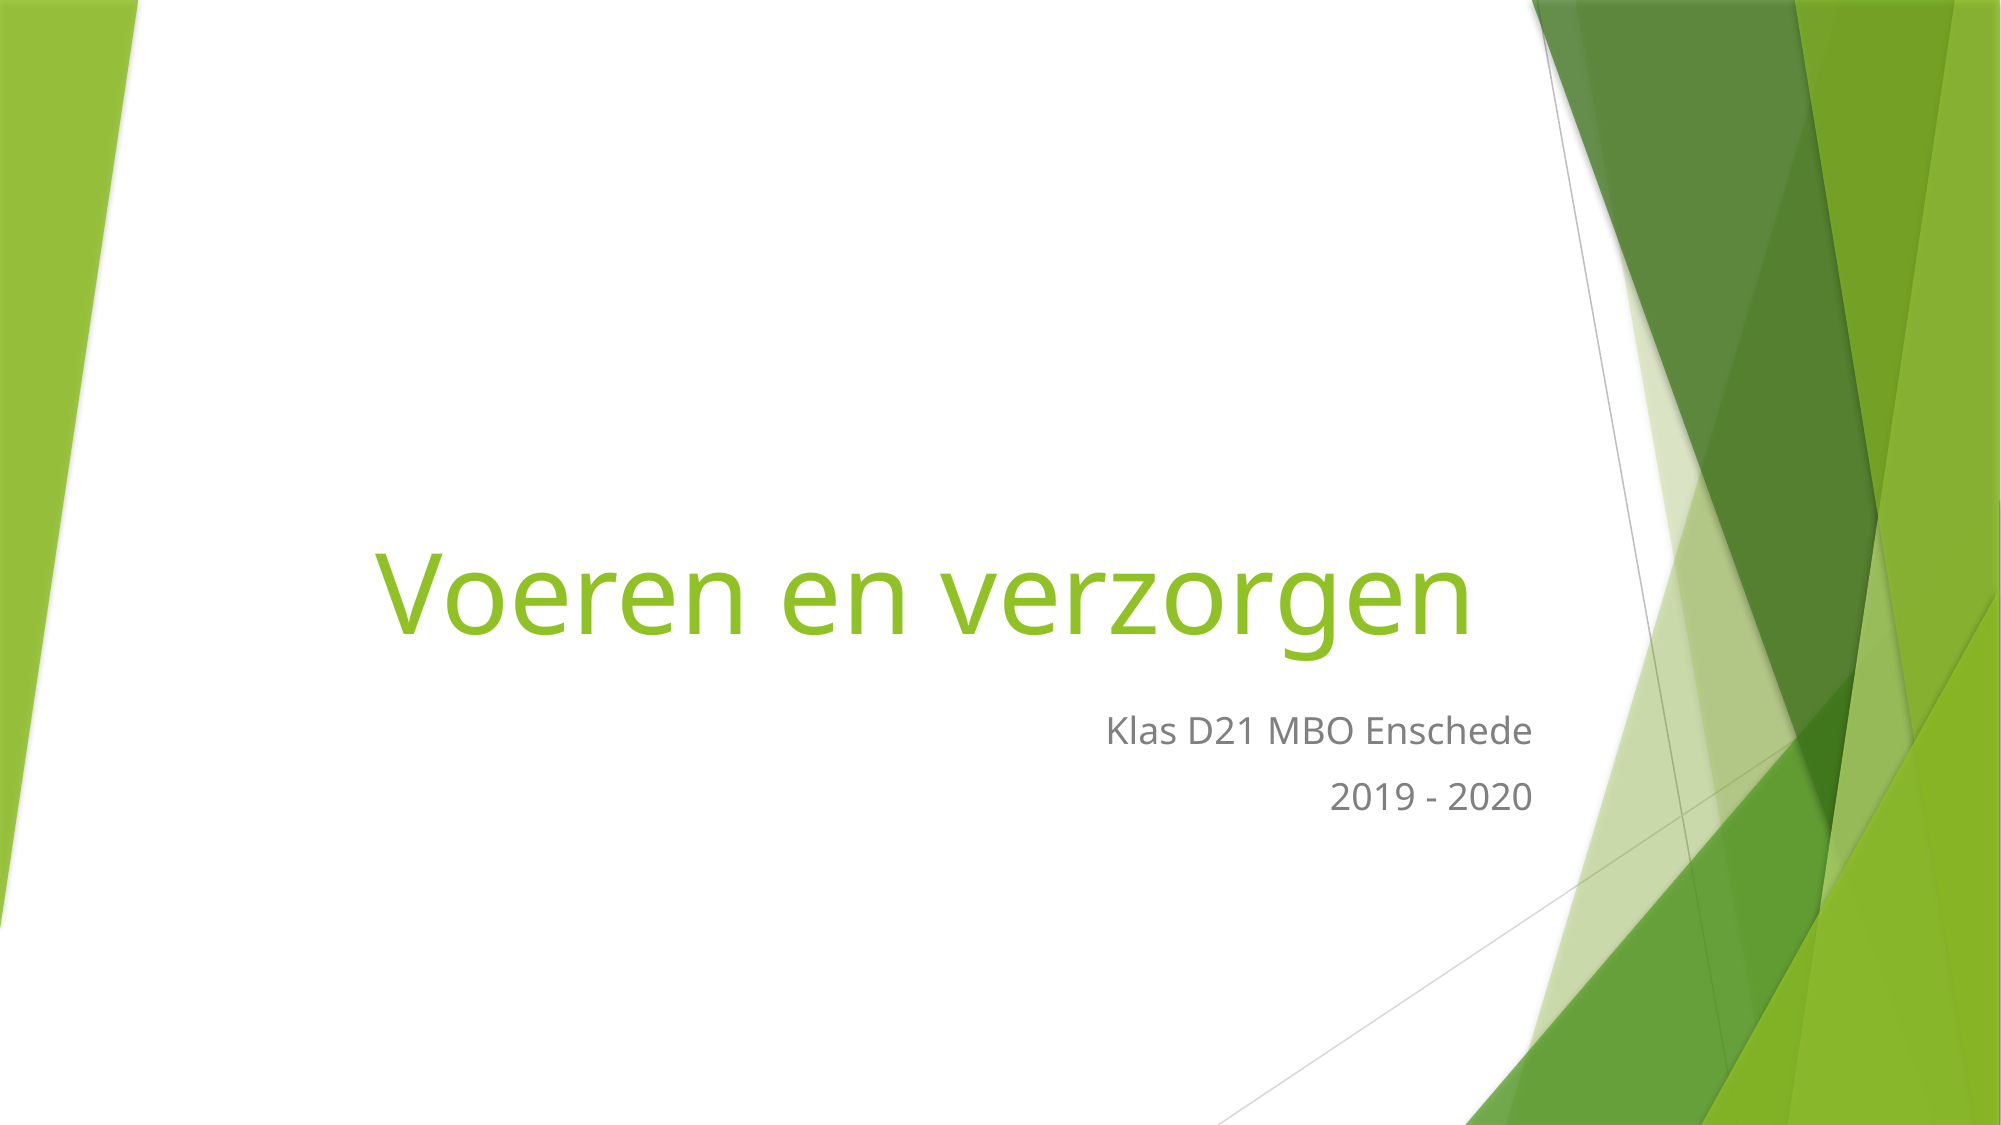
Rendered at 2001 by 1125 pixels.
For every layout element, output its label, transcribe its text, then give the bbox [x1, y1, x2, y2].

subtitle Klas D21 MBO Enschede 2019 - 2020 [274, 699, 1549, 880]
title Voeren en verzorgen [247, 394, 1522, 665]
